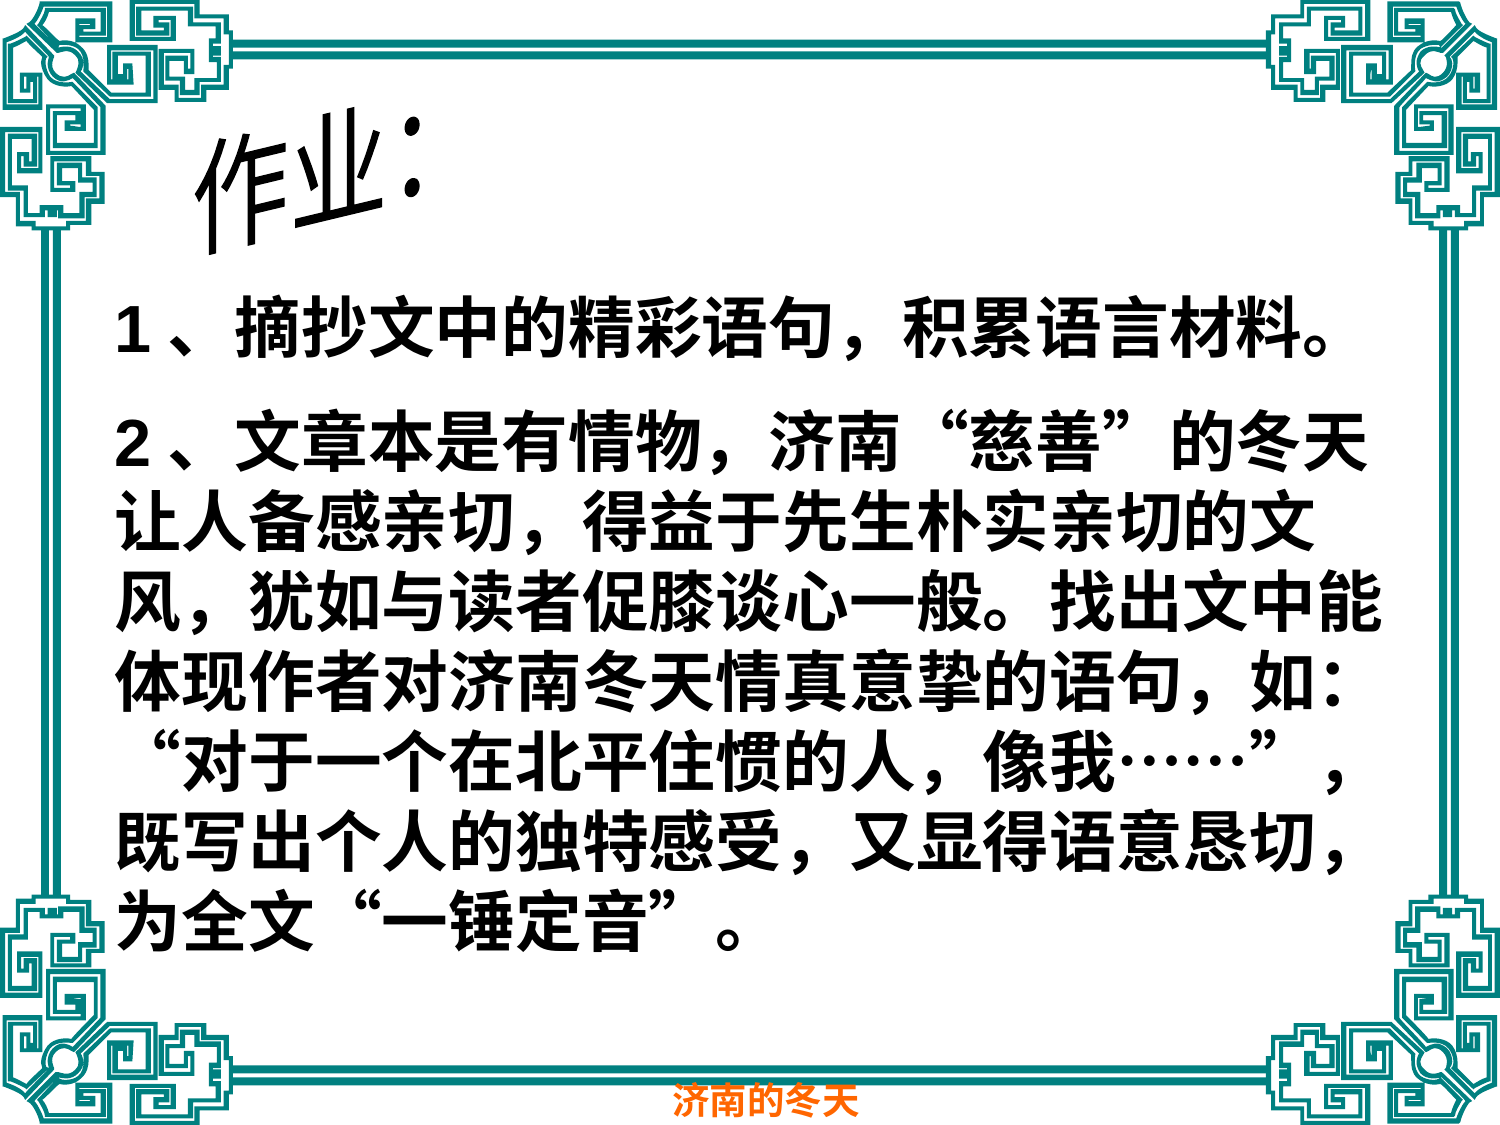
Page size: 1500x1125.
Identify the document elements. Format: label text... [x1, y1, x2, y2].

text_box 1、摘抄文中的精彩语句，积累语言材料。 2、文章本是有情物，济南“慈善”的冬天让人备感亲切，得益于先生朴实亲切的文风，犹如与读者促膝谈心一般。找出文中能体现作者对济南冬天情真意挚的语句，如：“对于一个在北平住惯的人，像我……”，既写出个人的独特感受，又显得语意恳切，为全文“一锤定音”。 [100, 278, 1400, 967]
